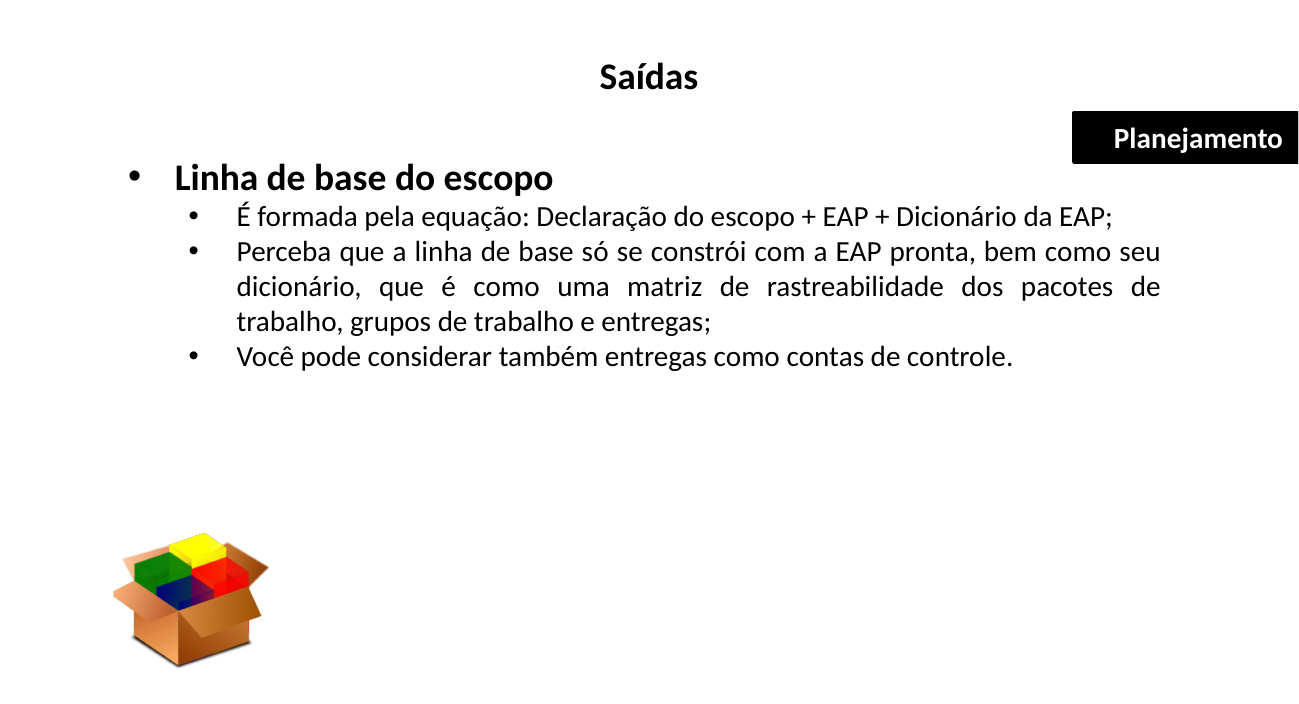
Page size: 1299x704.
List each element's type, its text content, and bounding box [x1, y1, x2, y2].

text_box Planejamento [1074, 112, 1299, 162]
text_box Linha de base do escopo É formada pela equação: Declaração do escopo + EAP + Dicionário da EAP; Perceba que a linha de base só se constrói com a EAP pronta, bem como seu dicionário, que é como uma matriz de rastreabilidade dos pacotes de trabalho, grupos de trabalho e entregas; Você pode considerar também entregas como contas de controle. [113, 145, 1177, 383]
picture [112, 520, 273, 672]
text_box Saídas [0, 44, 1299, 106]
